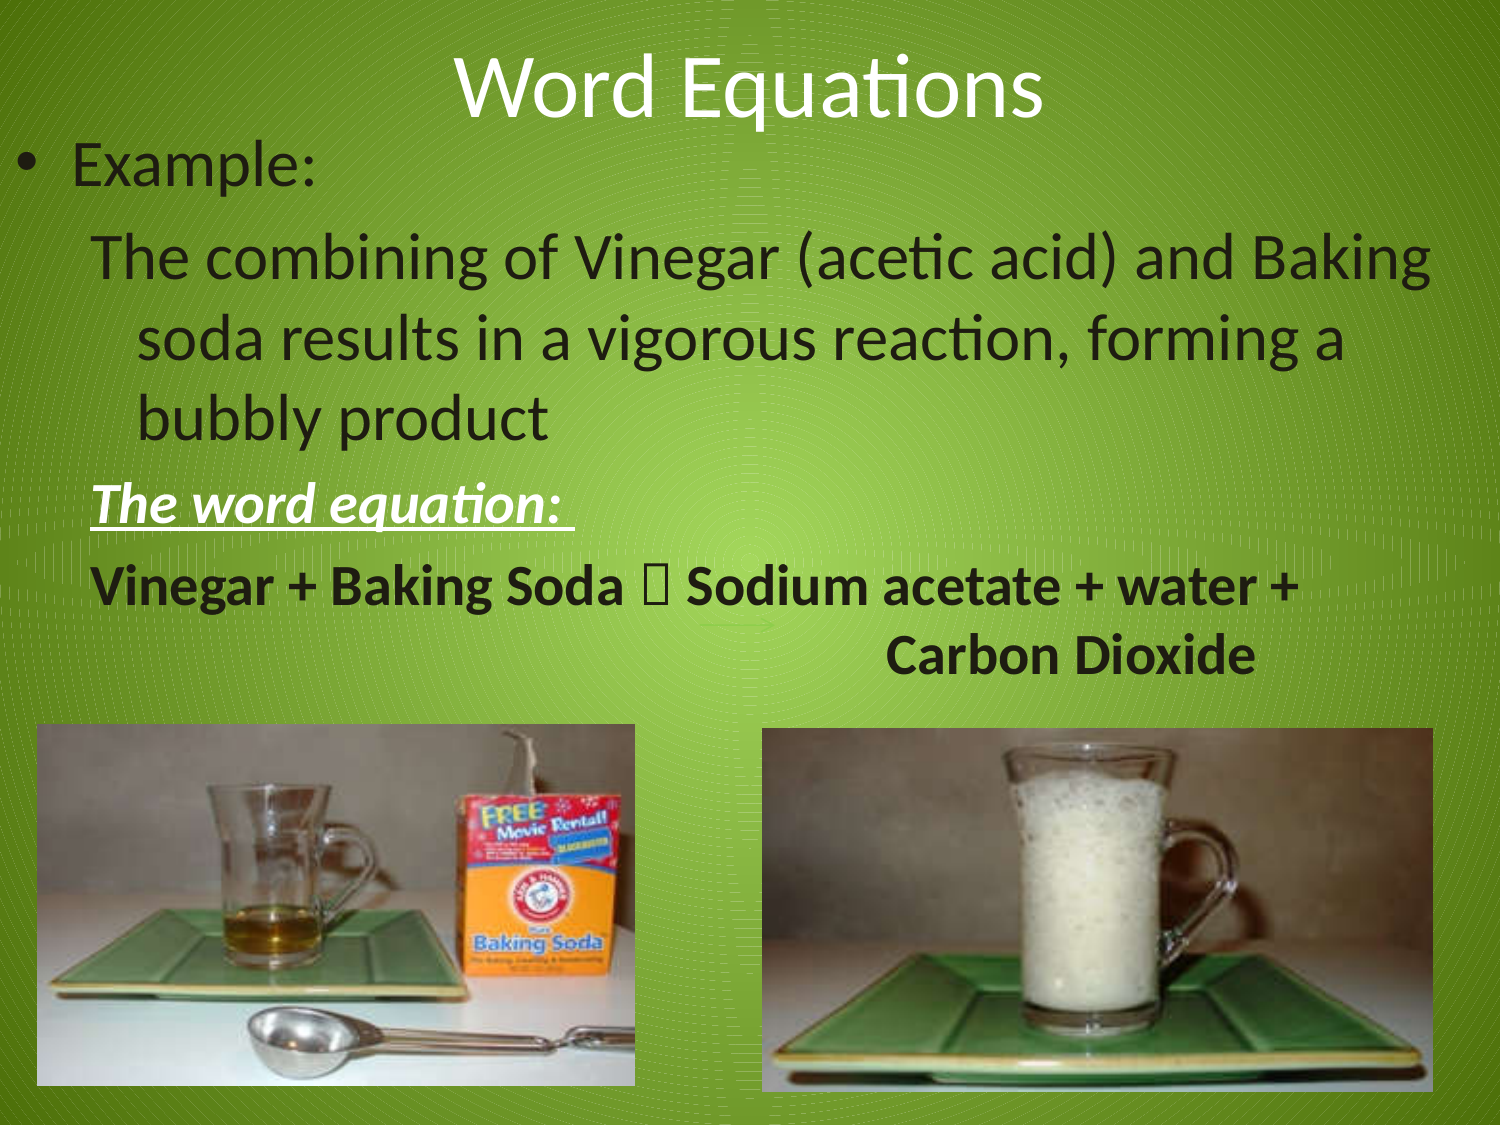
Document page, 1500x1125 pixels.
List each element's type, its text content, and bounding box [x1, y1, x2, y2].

list Example: The combining of Vinegar (acetic acid) and Baking soda results in a vigorous reaction, forming a bubbly product The word equation: Vinegar + Baking Soda  Sodium acetate + water + Carbon Dioxide [0, 112, 1500, 1025]
title Word Equations [75, 0, 1425, 112]
picture [37, 724, 635, 1086]
picture [762, 728, 1434, 1092]
